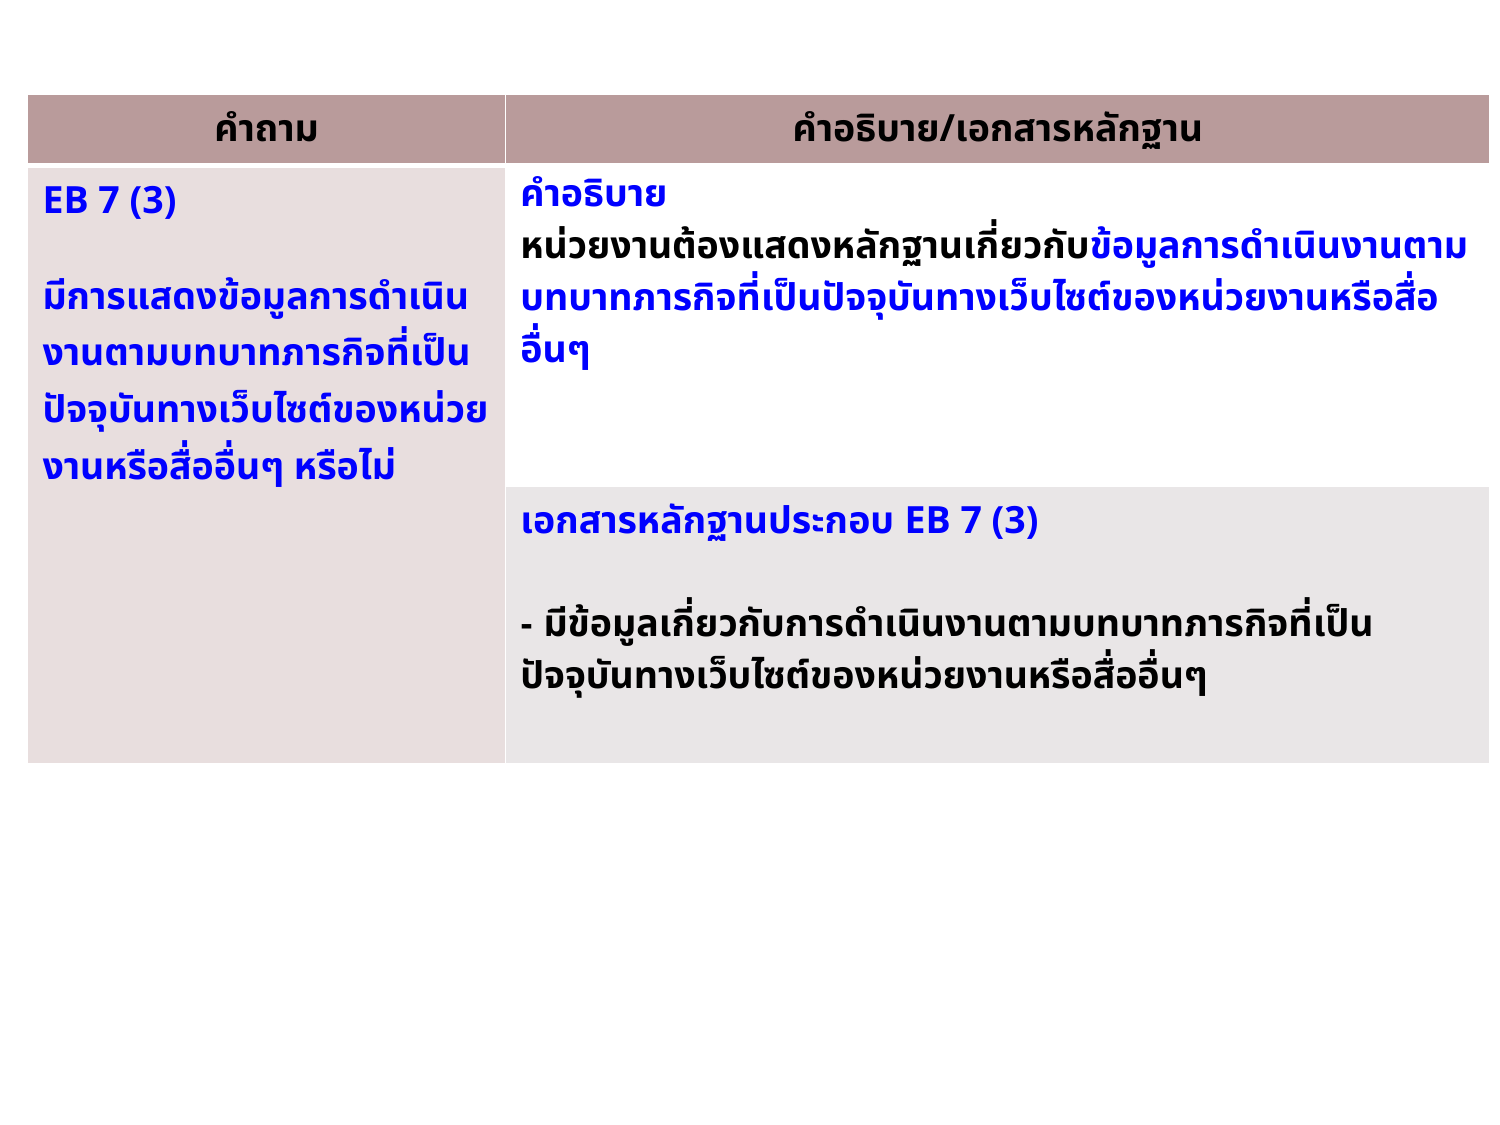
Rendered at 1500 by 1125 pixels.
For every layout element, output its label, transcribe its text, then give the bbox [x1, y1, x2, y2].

table_cell เอกสารหลักฐานประกอบ EB 7 (3) - มีข้อมูลเกี่ยวกับการดำเนินงานตามบทบาทภารกิจที่เป็นปัจจุบันทางเว็บไซต์ของหน่วยงานหรือสื่ออื่นๆ [506, 487, 1489, 763]
table_cell EB 7 (3) มีการแสดงข้อมูลการดำเนินงานตามบทบาทภารกิจที่เป็นปัจจุบันทางเว็บไซต์ของหน่วยงานหรือสื่ออื่นๆ หรือไม่ [28, 168, 505, 763]
table_header คำถาม [28, 95, 505, 163]
table_cell คำอธิบาย หน่วยงานต้องแสดงหลักฐานเกี่ยวกับข้อมูลการดำเนินงานตามบทบาทภารกิจที่เป็นปัจจุบันทางเว็บไซต์ของหน่วยงานหรือสื่ออื่นๆ [506, 168, 1489, 485]
table_header คำอธิบาย/เอกสารหลักฐาน [506, 95, 1489, 163]
